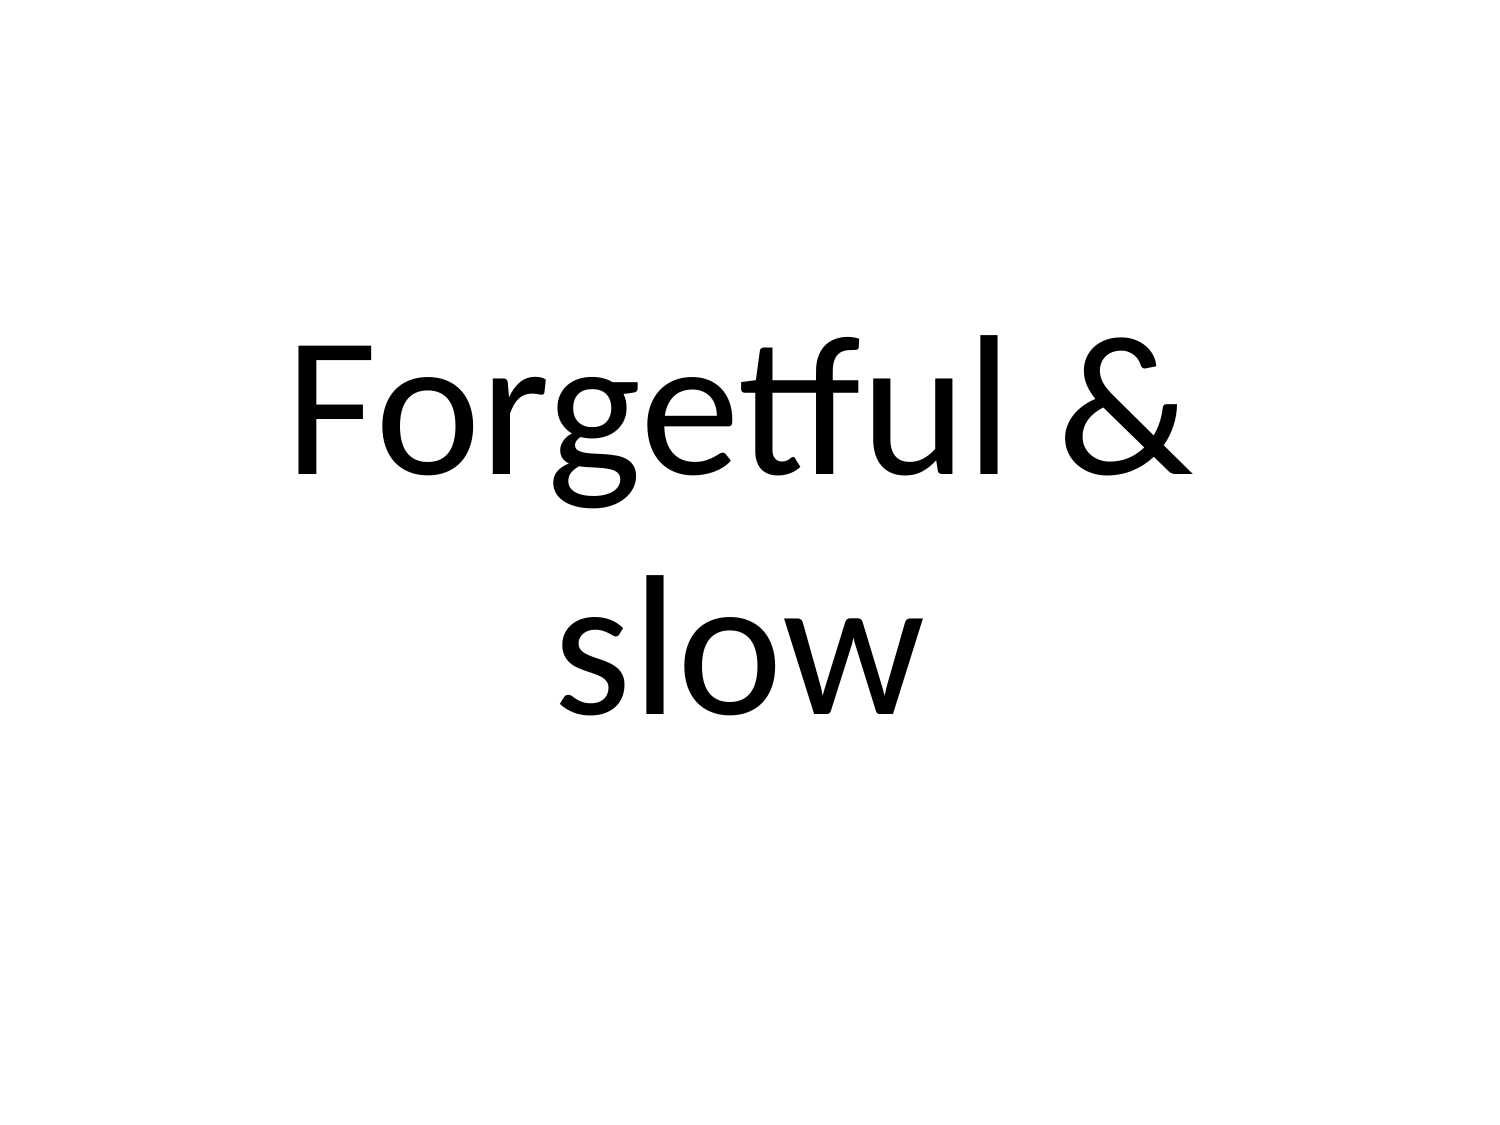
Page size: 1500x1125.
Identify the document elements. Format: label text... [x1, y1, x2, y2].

title Forgetful & slow [64, 420, 1415, 609]
